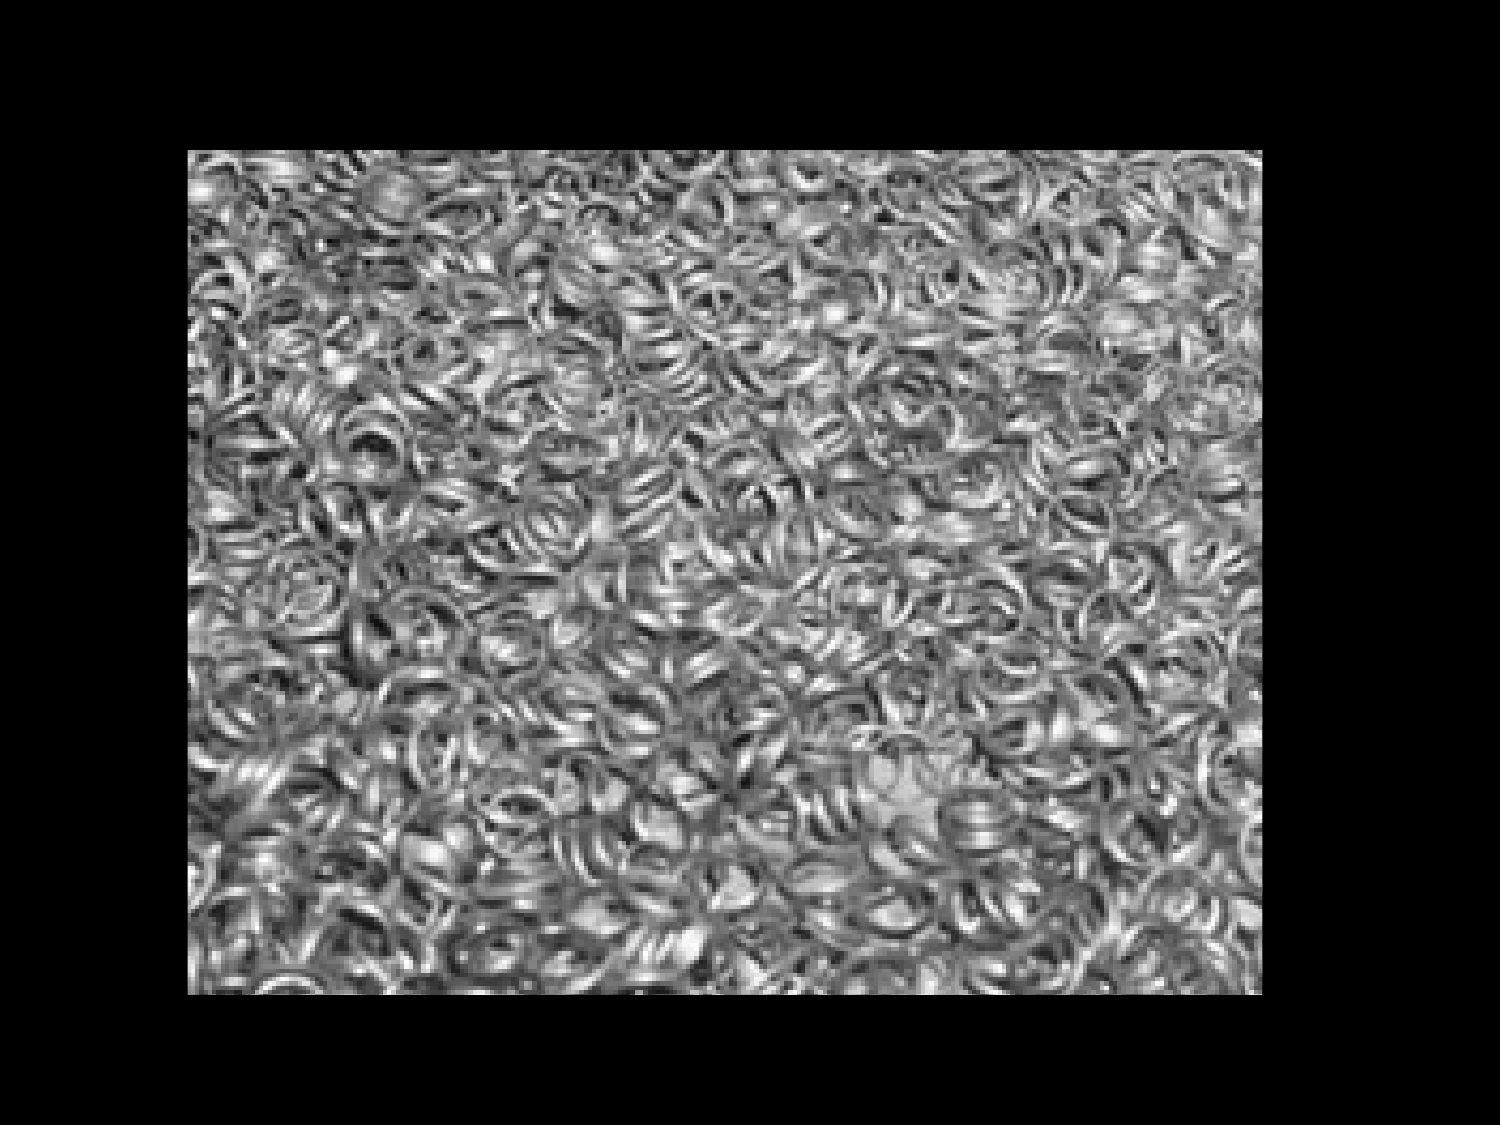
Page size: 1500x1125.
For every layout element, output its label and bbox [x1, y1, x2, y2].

picture [187, 149, 1263, 995]
